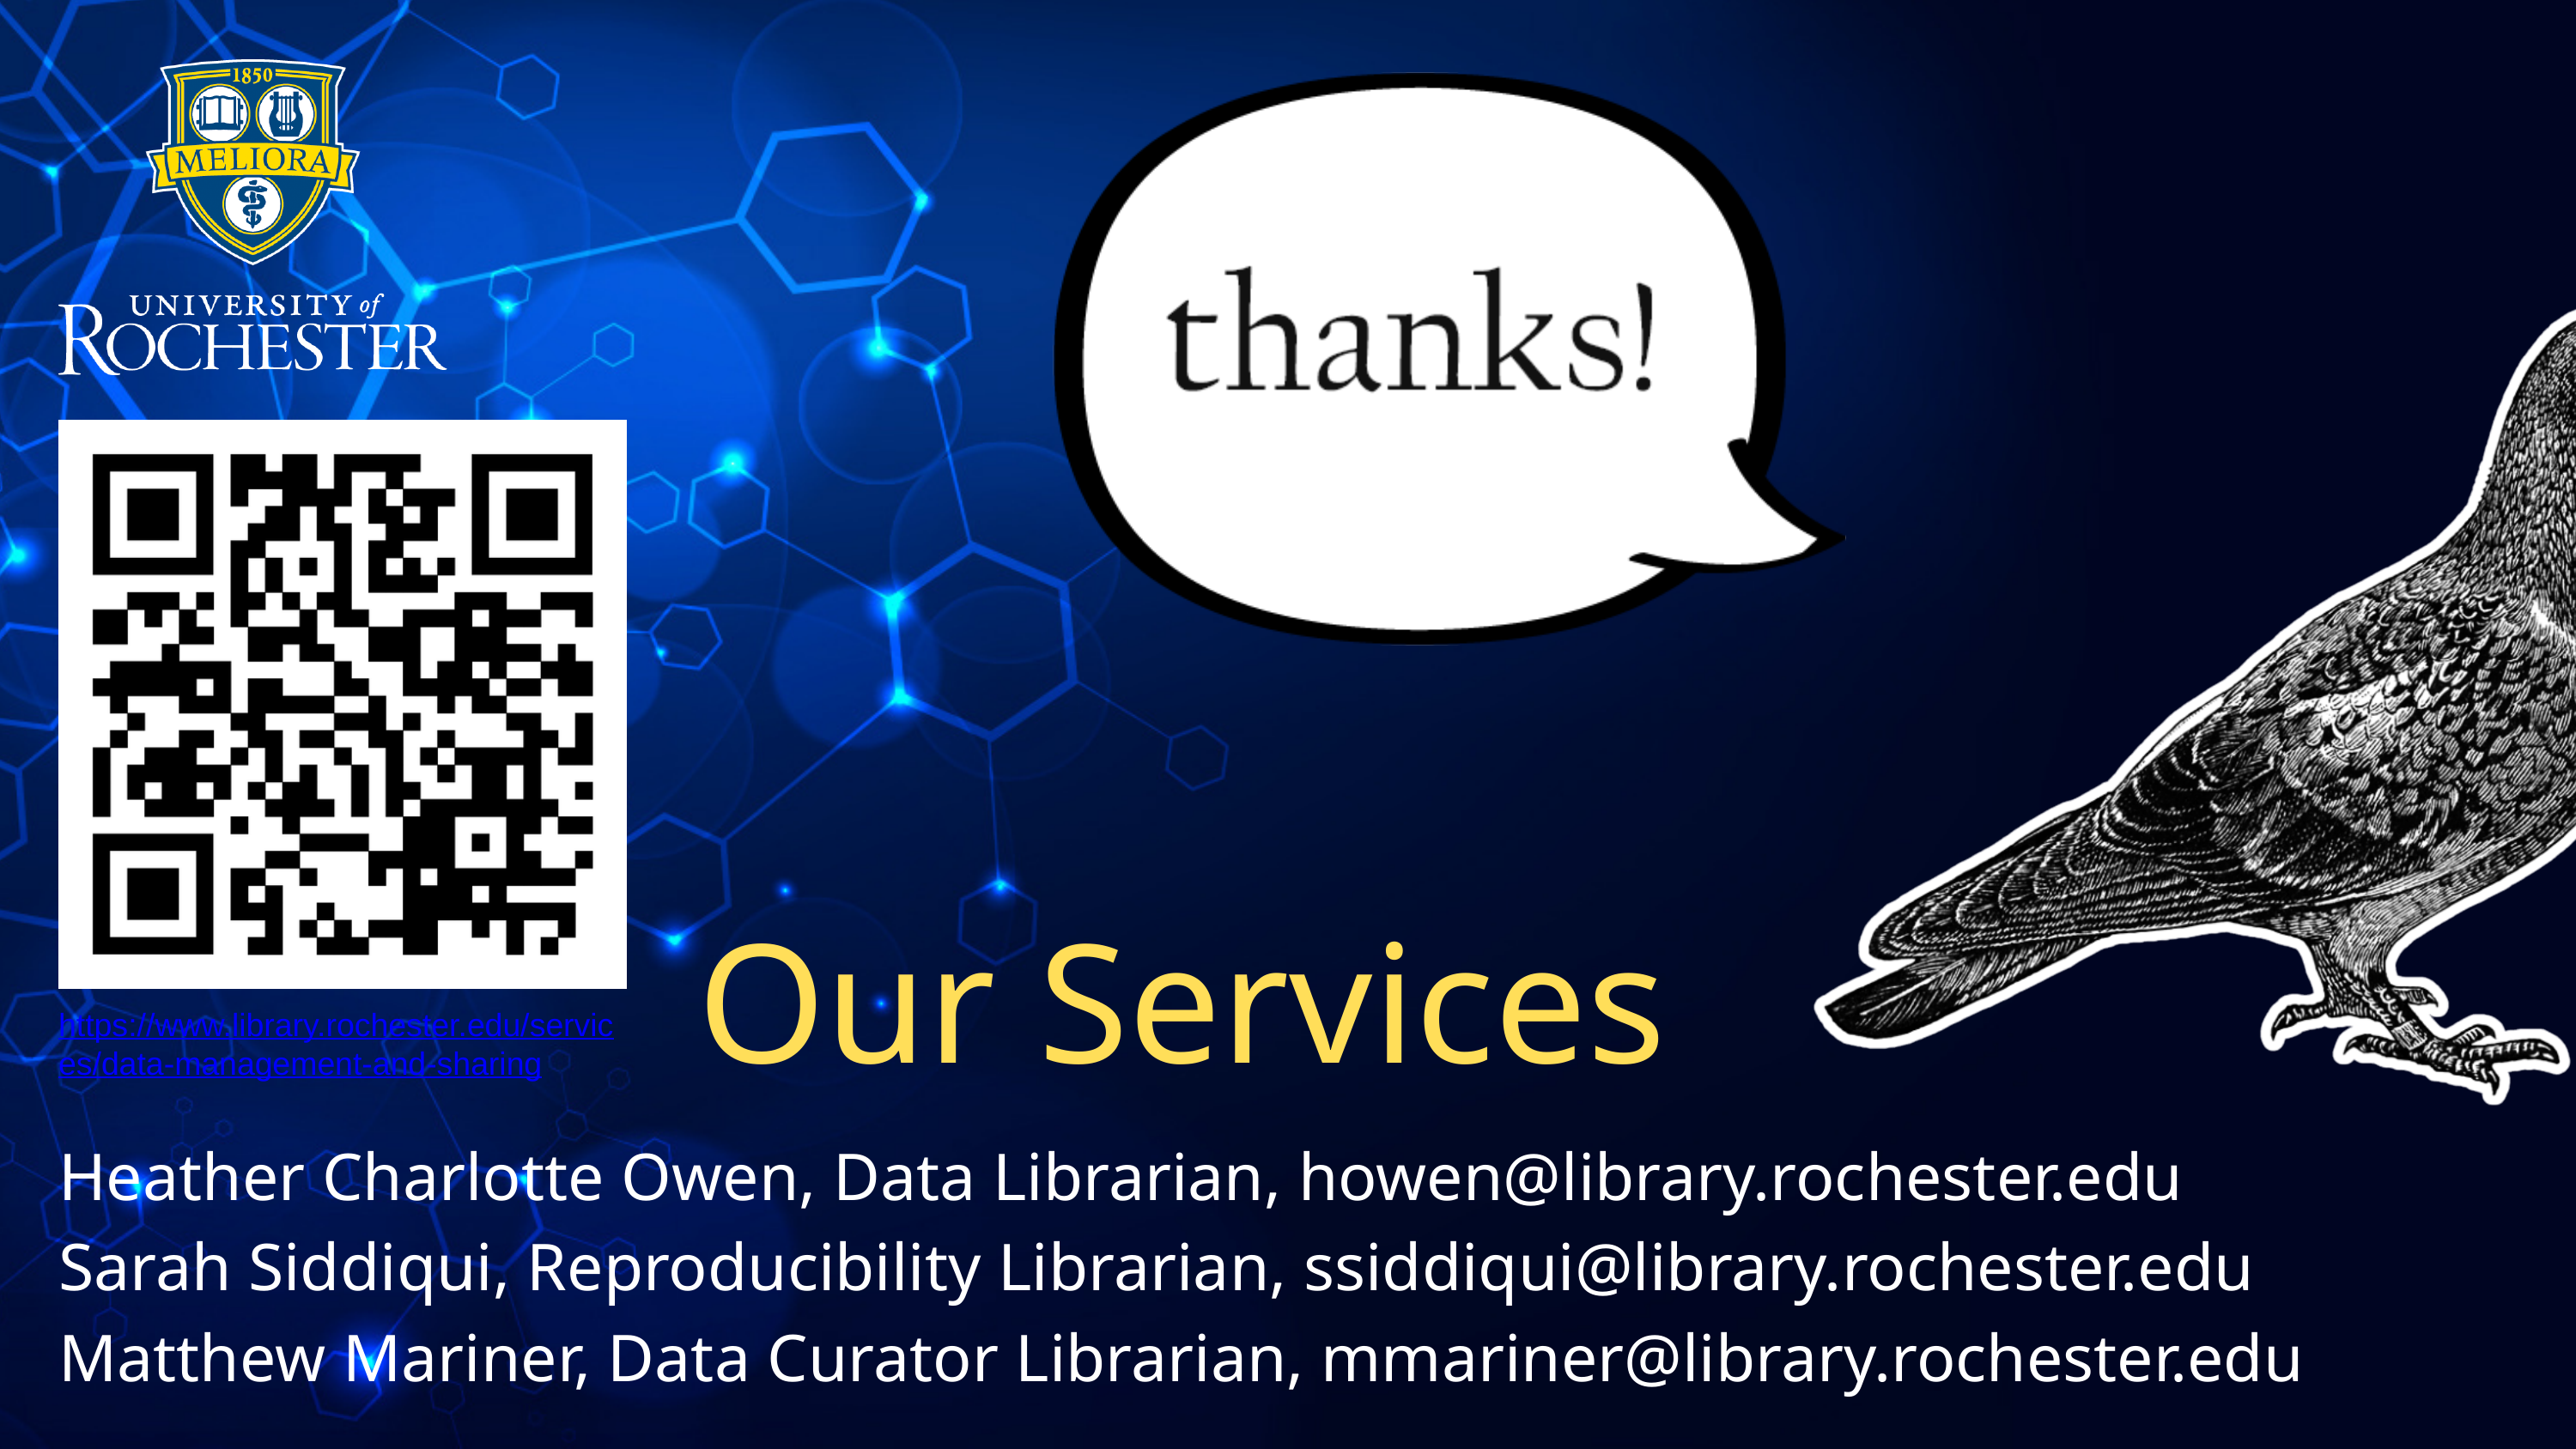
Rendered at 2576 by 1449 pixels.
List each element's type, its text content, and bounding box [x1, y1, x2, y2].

text_box https://www.library.rochester.edu/services/data-management-and-sharing [58, 997, 627, 1043]
text_box [0, 0, 2576, 1449]
text_box [58, 420, 627, 989]
text_box [1040, 59, 1860, 659]
text_box [58, 59, 447, 375]
text_box [1804, 300, 2576, 1109]
text_box Heather Charlotte Owen, Data Librarian, howen@library.rochester.edu Sarah Siddiqui, Reproducibility Librarian, ssiddiqui@library.rochester.edu Matthew Mariner, Data Curator Librarian, mmariner@library.rochester.edu [58, 1123, 2380, 1395]
text_box Our Services [673, 865, 1692, 1097]
